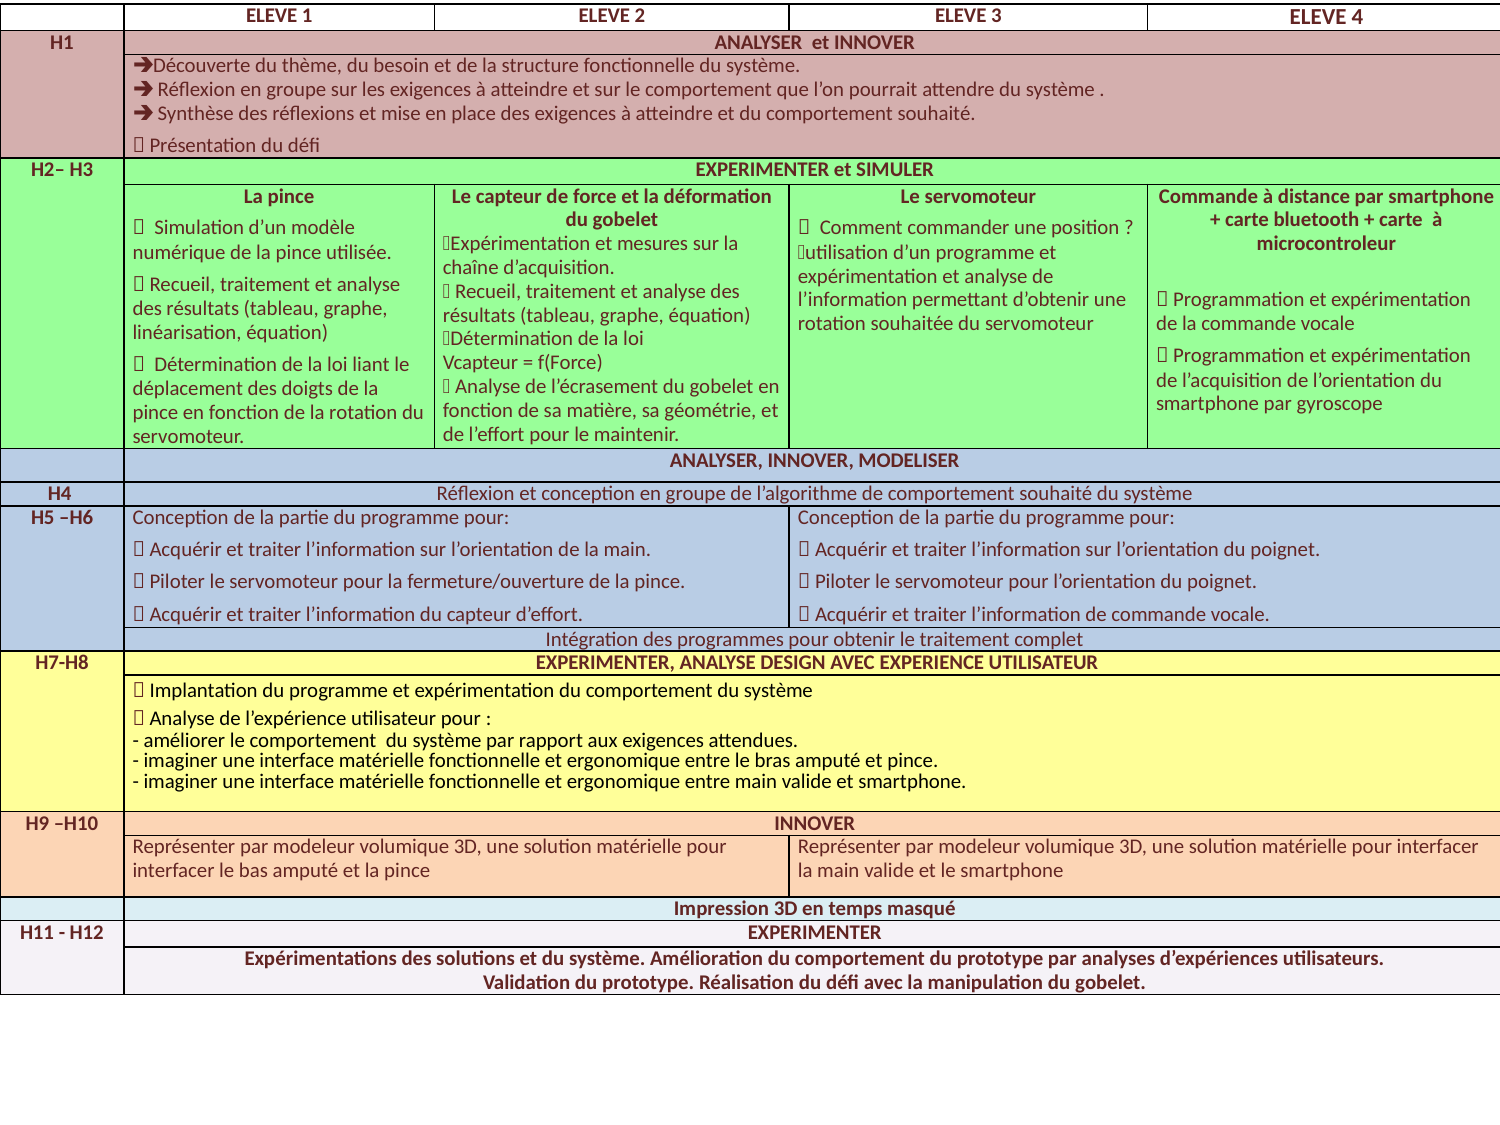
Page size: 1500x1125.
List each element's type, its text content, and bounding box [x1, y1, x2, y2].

table_cell Commande à distance par smartphone + carte bluetooth + carte à microcontroleur  Programmation et expérimentation de la commande vocale  Programmation et expérimentation de l’acquisition de l’orientation du smartphone par gyroscope [1148, 185, 1500, 448]
table_cell H9 –H10 [1, 812, 123, 896]
table_header ELEVE 4 [1148, 5, 1500, 30]
table_cell La pince  Simulation d’un modèle numérique de la pince utilisée.  Recueil, traitement et analyse des résultats (tableau, graphe, linéarisation, équation)  Détermination de la loi liant le déplacement des doigts de la pince en fonction de la rotation du servomoteur. [125, 185, 434, 448]
table_cell H2– H3 [1, 159, 123, 448]
table_cell Le capteur de force et la déformation du gobelet Expérimentation et mesures sur la chaîne d’acquisition. Recueil, traitement et analyse des résultats (tableau, graphe, équation) Détermination de la loi Vcapteur = f(Force) Analyse de l’écrasement du gobelet en fonction de sa matière, sa géométrie, et de l’effort pour le maintenir. [435, 185, 788, 448]
table_header ELEVE 2 [435, 5, 788, 30]
table_cell H1 [1, 31, 123, 157]
table_cell Représenter par modeleur volumique 3D, une solution matérielle pour interfacer la main valide et le smartphone [790, 836, 1500, 896]
table_cell ANALYSER et INNOVER [125, 31, 1500, 54]
table_cell H4 [1, 483, 123, 505]
table_cell ANALYSER, INNOVER, MODELISER [125, 449, 1500, 481]
table_cell Conception de la partie du programme pour:  Acquérir et traiter l’information sur l’orientation du poignet.  Piloter le servomoteur pour l’orientation du poignet.  Acquérir et traiter l’information de commande vocale. [790, 507, 1500, 627]
table_header [1, 5, 123, 30]
table_cell EXPERIMENTER et SIMULER [125, 159, 1500, 184]
table_cell INNOVER [125, 812, 1500, 835]
table_cell H11 - H12 [1, 921, 123, 994]
table_cell Réflexion et conception en groupe de l’algorithme de comportement souhaité du système [125, 483, 1500, 505]
table_cell Le servomoteur  Comment commander une position ? utilisation d’un programme et expérimentation et analyse de l’information permettant d’obtenir une rotation souhaitée du servomoteur [790, 185, 1147, 448]
table_cell H5 –H6 [1, 507, 123, 650]
table_cell EXPERIMENTER, ANALYSE DESIGN AVEC EXPERIENCE UTILISATEUR [125, 652, 1500, 674]
table_cell Impression 3D en temps masqué [125, 898, 1500, 920]
table_cell Conception de la partie du programme pour:  Acquérir et traiter l’information sur l’orientation de la main.  Piloter le servomoteur pour la fermeture/ouverture de la pince.  Acquérir et traiter l’information du capteur d’effort. [125, 507, 788, 627]
table_cell Expérimentations des solutions et du système. Amélioration du comportement du prototype par analyses d’expériences utilisateurs. Validation du prototype. Réalisation du défi avec la manipulation du gobelet. [125, 948, 1500, 994]
table_cell [1, 449, 123, 481]
table_cell H7-H8 [1, 652, 123, 811]
table_header ELEVE 1 [125, 5, 434, 30]
table_cell Intégration des programmes pour obtenir le traitement complet [125, 628, 1500, 650]
table_cell Découverte du thème, du besoin et de la structure fonctionnelle du système. Réflexion en groupe sur les exigences à atteindre et sur le comportement que l’on pourrait attendre du système . Synthèse des réflexions et mise en place des exigences à atteindre et du comportement souhaité.  Présentation du défi [125, 55, 1500, 157]
table_cell [1, 898, 123, 920]
table_cell EXPERIMENTER [125, 921, 1500, 946]
table_header ELEVE 3 [790, 5, 1147, 30]
table_cell  Implantation du programme et expérimentation du comportement du système  Analyse de l’expérience utilisateur pour : - améliorer le comportement du système par rapport aux exigences attendues. - imaginer une interface matérielle fonctionnelle et ergonomique entre le bras amputé et pince. - imaginer une interface matérielle fonctionnelle et ergonomique entre main valide et smartphone. [125, 676, 1500, 811]
table_cell Représenter par modeleur volumique 3D, une solution matérielle pour interfacer le bas amputé et la pince [125, 836, 788, 896]
